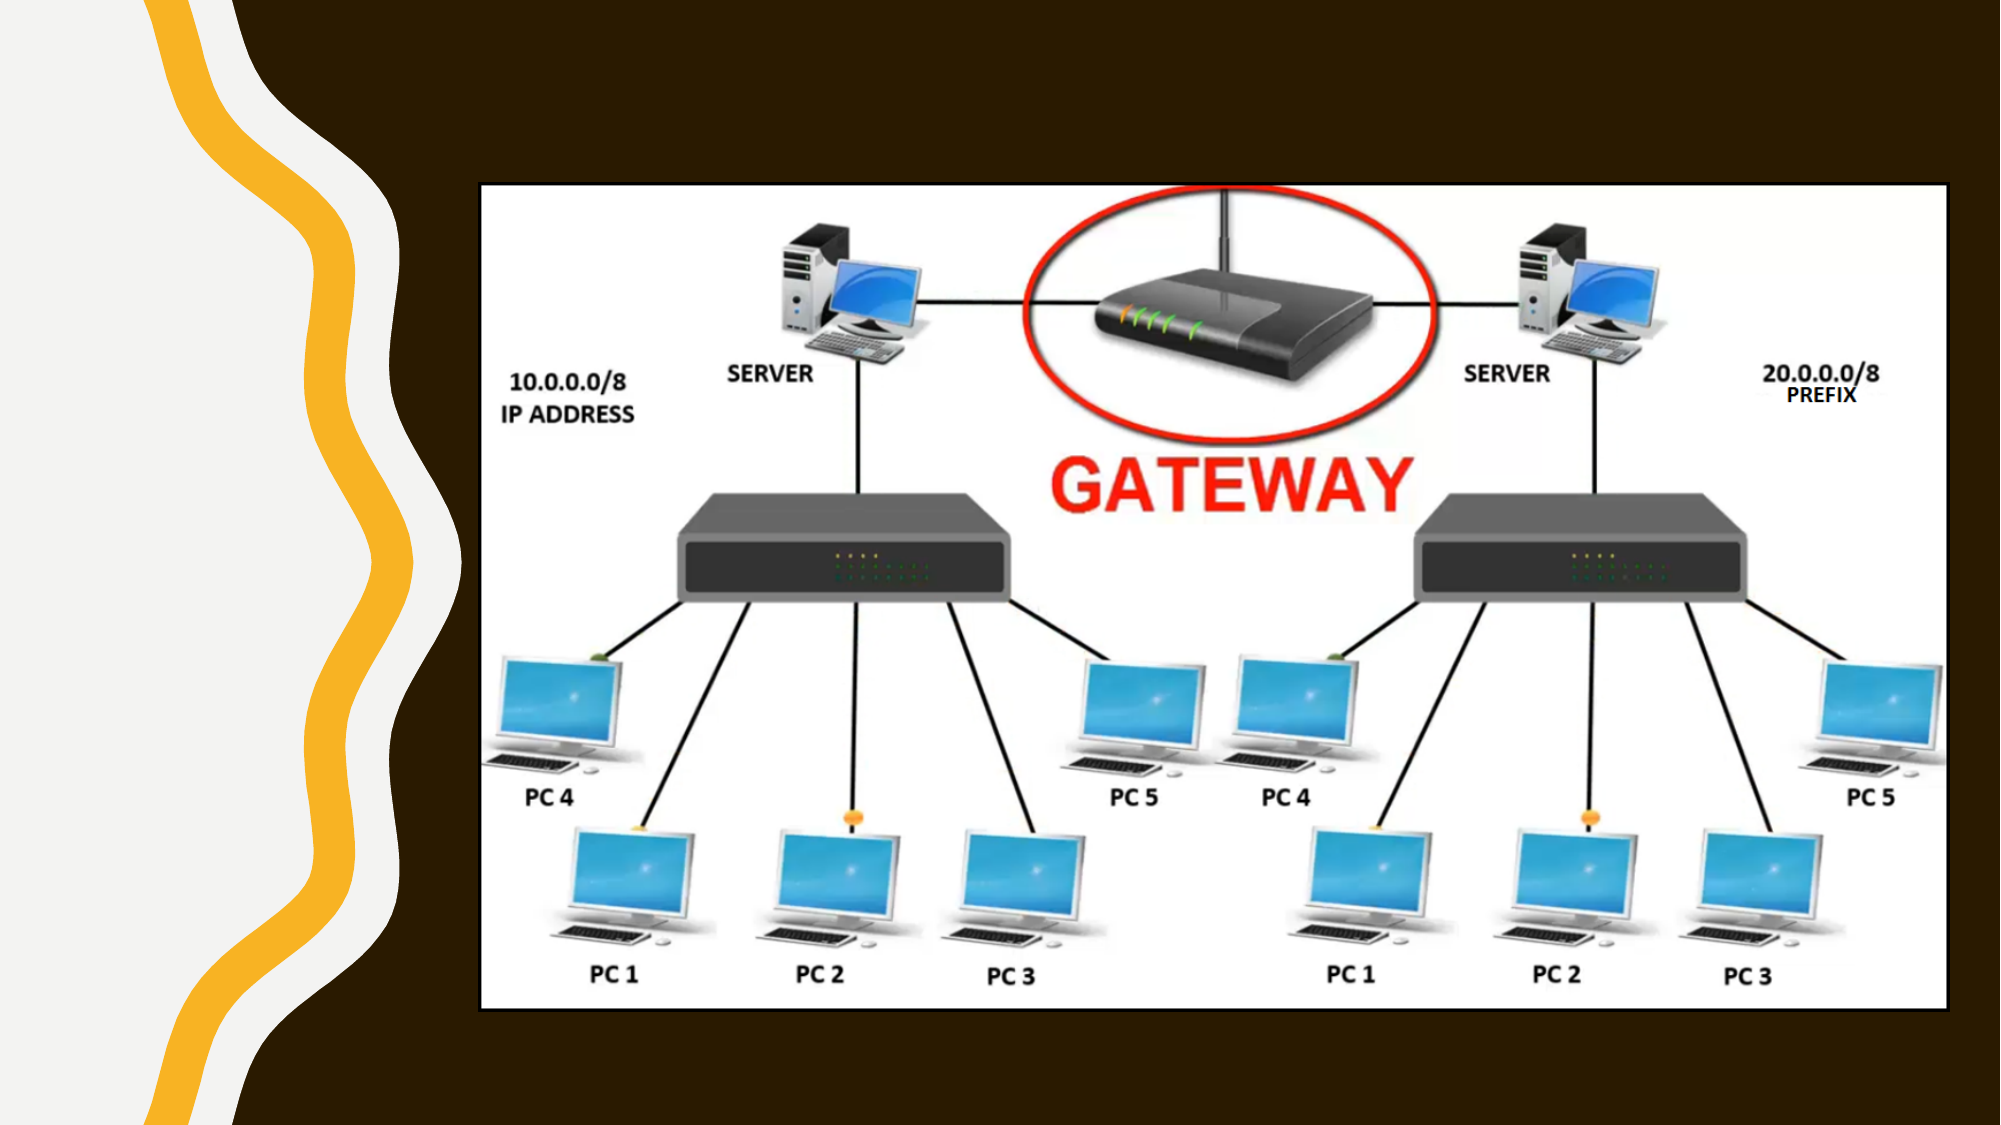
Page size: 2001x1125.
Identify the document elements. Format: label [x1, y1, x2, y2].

picture [478, 182, 1950, 1012]
